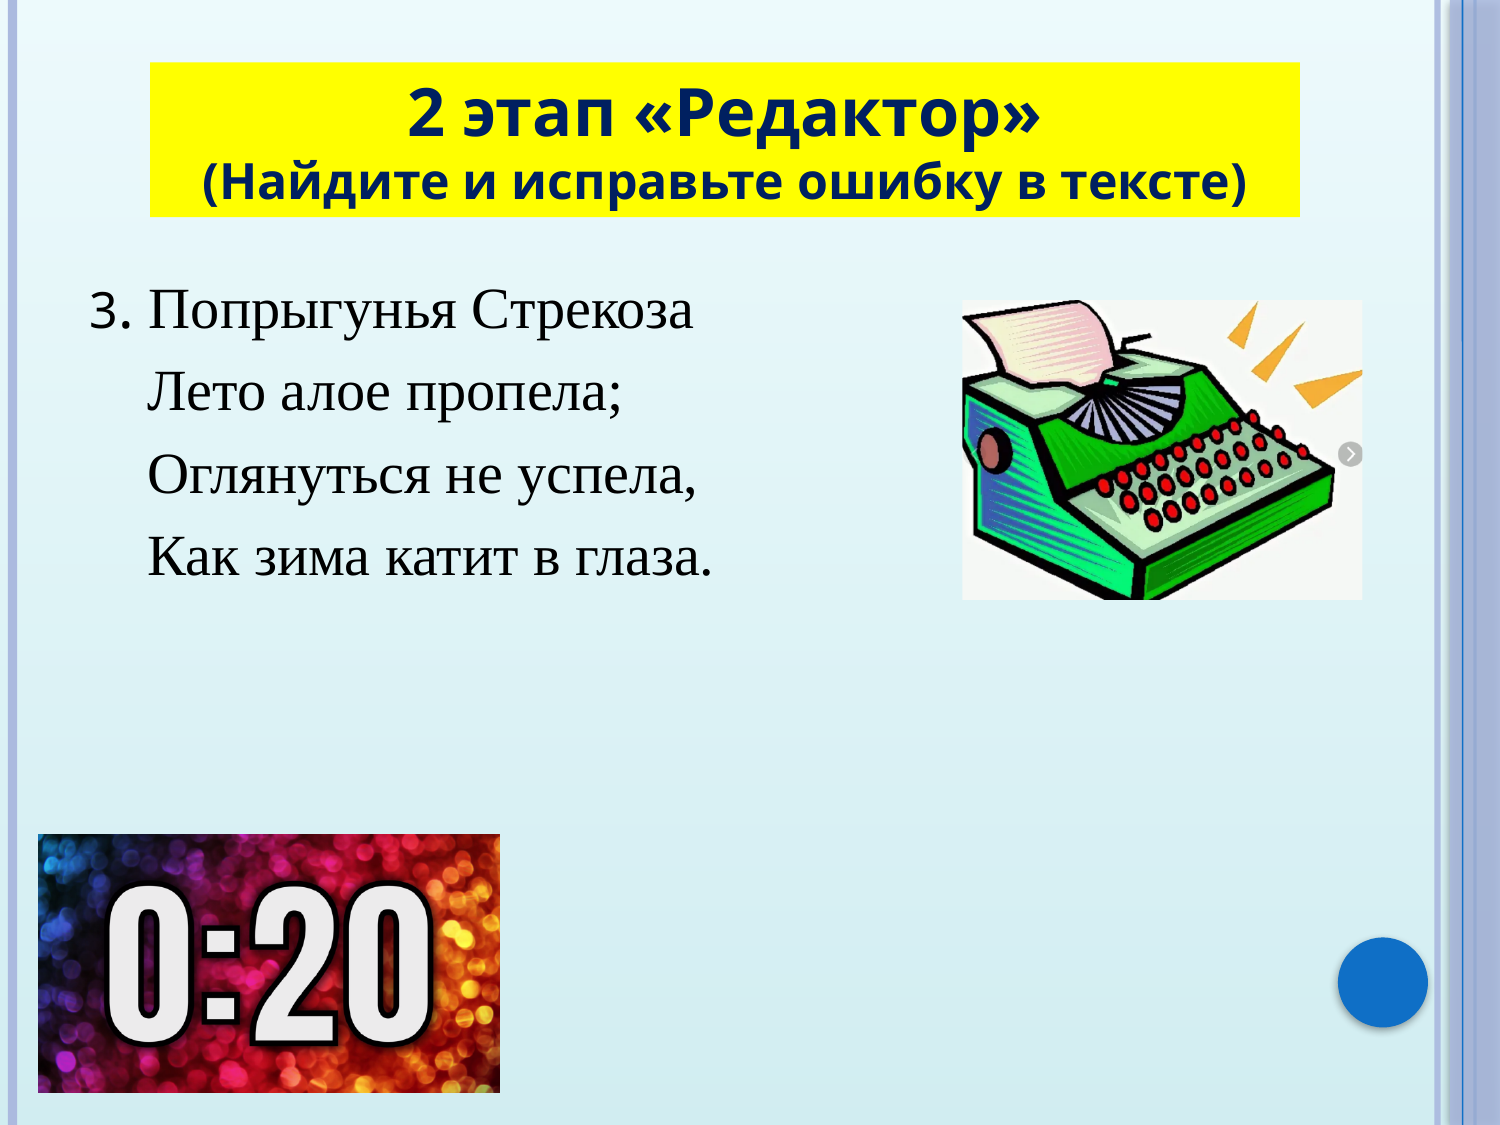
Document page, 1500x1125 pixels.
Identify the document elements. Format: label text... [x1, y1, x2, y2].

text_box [36, 833, 501, 1095]
list 3. Попрыгунья Стрекоза Лето алое пропела; Оглянуться не успела, Как зима катит в глаза. [75, 262, 1300, 750]
text_box 2 этап «Редактор» (Найдите и исправьте ошибку в тексте) [150, 62, 1300, 218]
picture [961, 299, 1363, 601]
